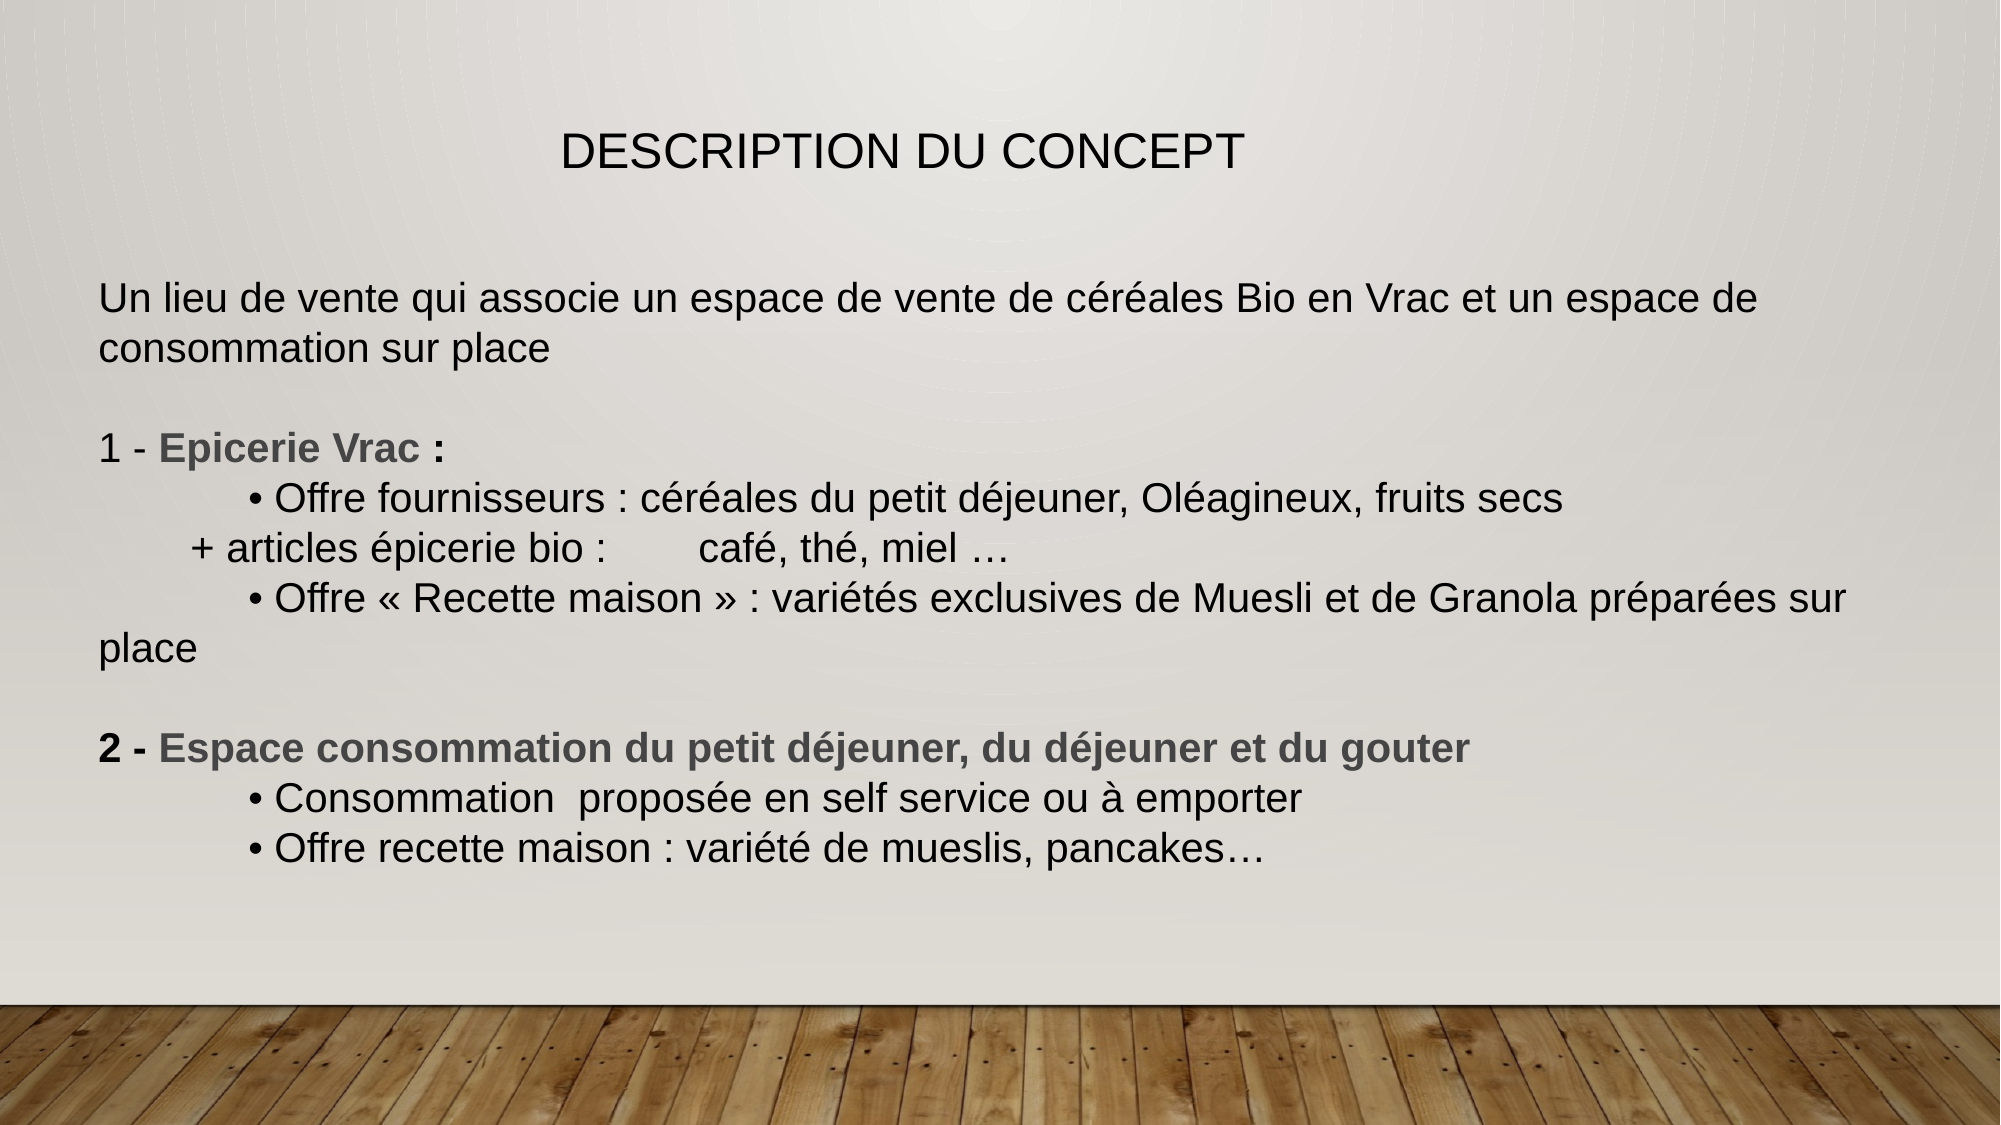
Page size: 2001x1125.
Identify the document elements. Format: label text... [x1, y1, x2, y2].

text_box DESCRIPTION DU CONCEPT [19, 111, 1788, 187]
text_box Un lieu de vente qui associe un espace de vente de céréales Bio en Vrac et un espace de consommation sur place 1 - Epicerie Vrac : • Offre fournisseurs : céréales du petit déjeuner, Oléagineux, fruits secs + articles épicerie bio : café, thé, miel … • Offre « Recette maison » : variétés exclusives de Muesli et de Granola préparées sur place 2 - Espace consommation du petit déjeuner, du déjeuner et du gouter • Consommation proposée en self service ou à emporter • Offre recette maison : variété de mueslis, pancakes… [83, 263, 1953, 979]
picture [0, 1005, 2000, 1125]
